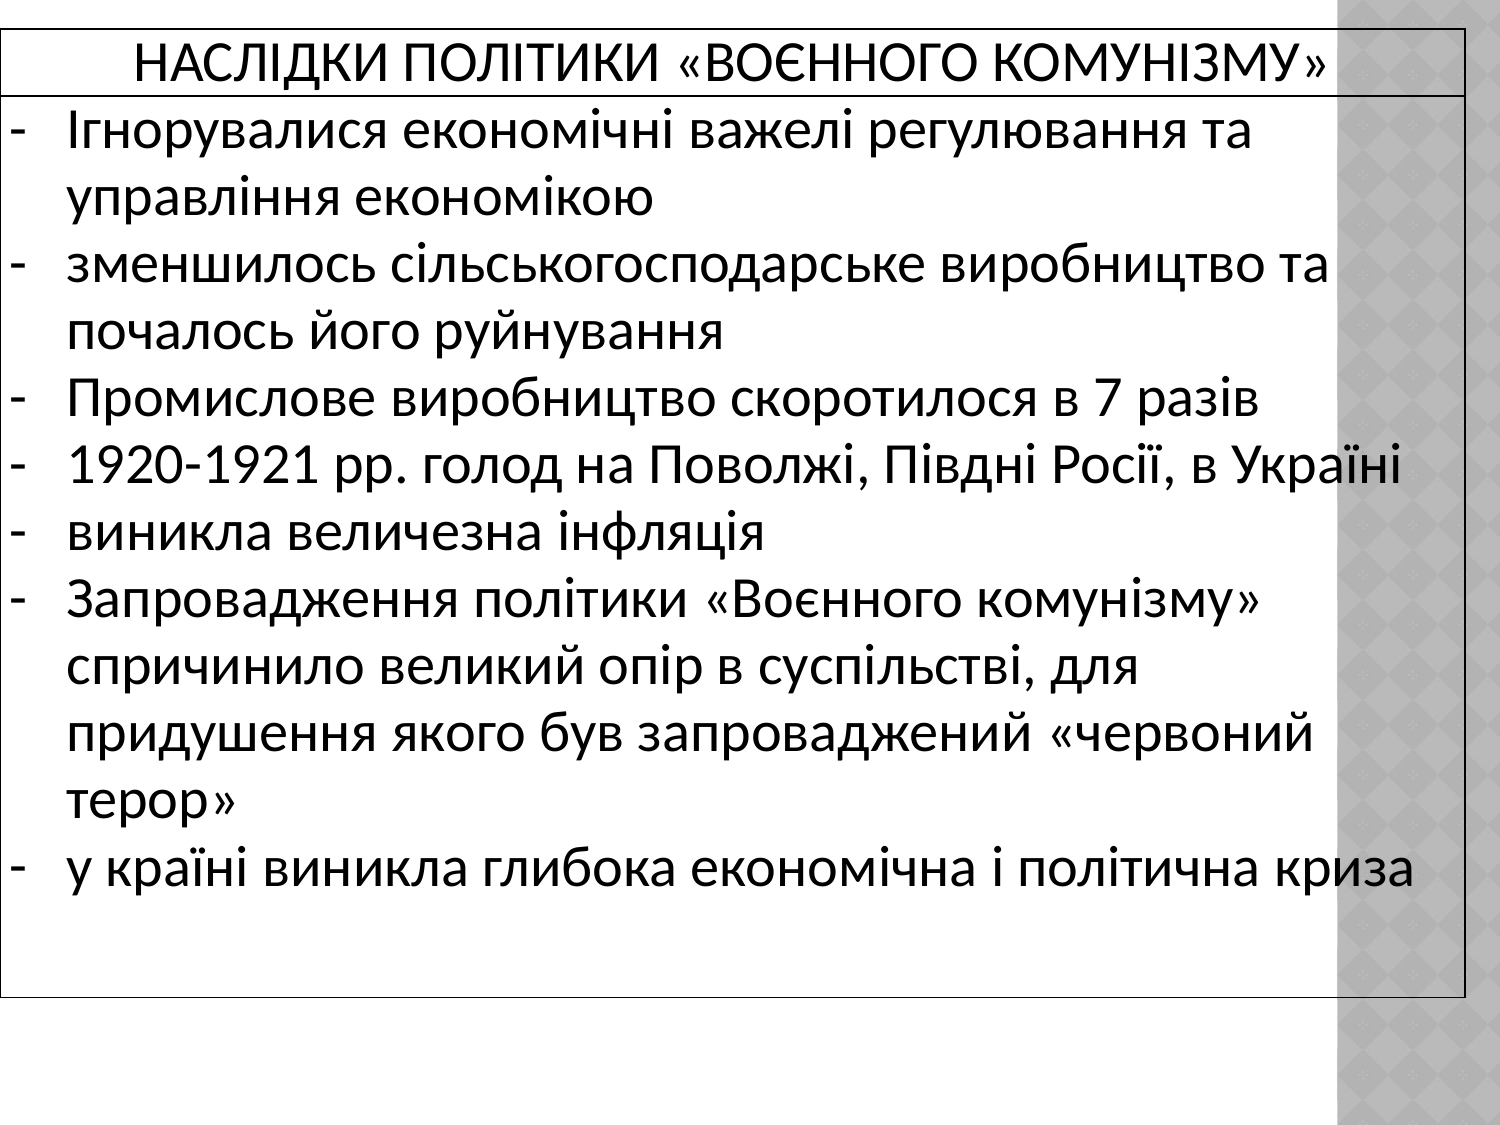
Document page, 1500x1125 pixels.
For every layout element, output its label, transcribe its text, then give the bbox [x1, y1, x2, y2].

table_cell Ігнорувалися економічні важелі регулювання та управління економікою зменшилось сільськогосподарське виробництво та почалось його руйнування Промислове виробництво скоротилося в 7 разів 1920-1921 рр. голод на Поволжі, Півдні Росії, в Україні виникла величезна інфляція Запровадження політики «Воєнного комунізму» спричинило великий опір в суспільстві, для придушення якого був запроваджений «червоний терор» у країні виникла глибока економічна і політична криза [1, 97, 1464, 997]
table_header НАСЛІДКИ ПОЛІТИКИ «ВОЄННОГО КОМУНІЗМУ» [1, 30, 1464, 95]
